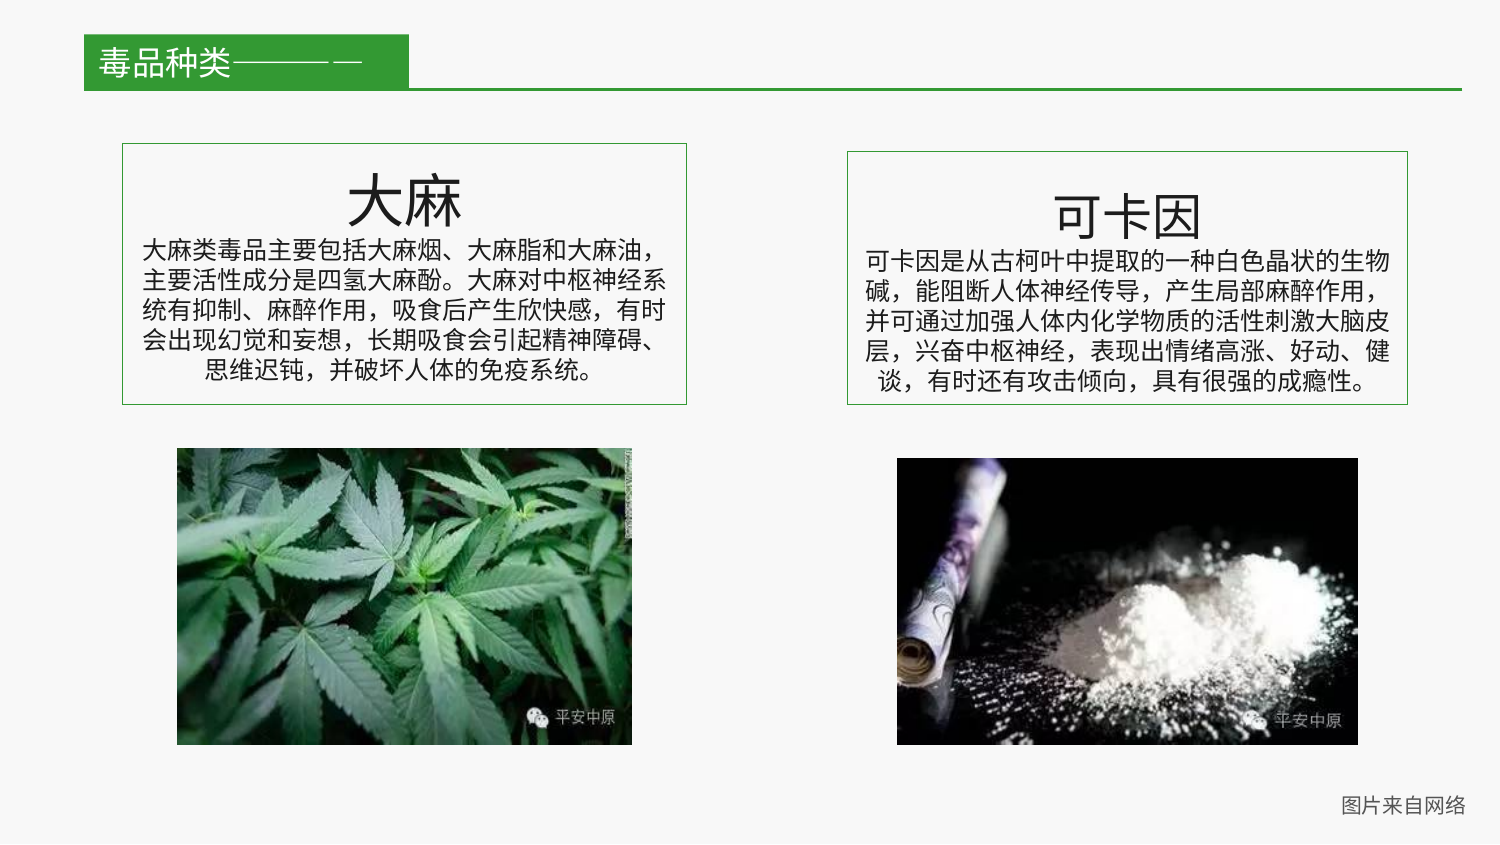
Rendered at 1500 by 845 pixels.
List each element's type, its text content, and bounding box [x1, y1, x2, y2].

text_box 毒品种类———— [84, 34, 409, 88]
text_box 大麻 大麻类毒品主要包括大麻烟、大麻脂和大麻油，主要活性成分是四氢大麻酚。大麻对中枢神经系统有抑制、麻醉作用，吸食后产生欣快感，有时会出现幻觉和妄想，长期吸食会引起精神障碍、思维迟钝，并破坏人体的免疫系统。 [122, 143, 687, 405]
picture [177, 448, 632, 745]
text_box 图片来自网络 [1326, 785, 1481, 826]
picture [897, 458, 1359, 745]
text_box 可卡因 可卡因是从古柯叶中提取的一种白色晶状的生物碱，能阻断人体神经传导，产生局部麻醉作用，并可通过加强人体内化学物质的活性刺激大脑皮层，兴奋中枢神经，表现出情绪高涨、好动、健谈，有时还有攻击倾向，具有很强的成瘾性。 [847, 151, 1408, 405]
